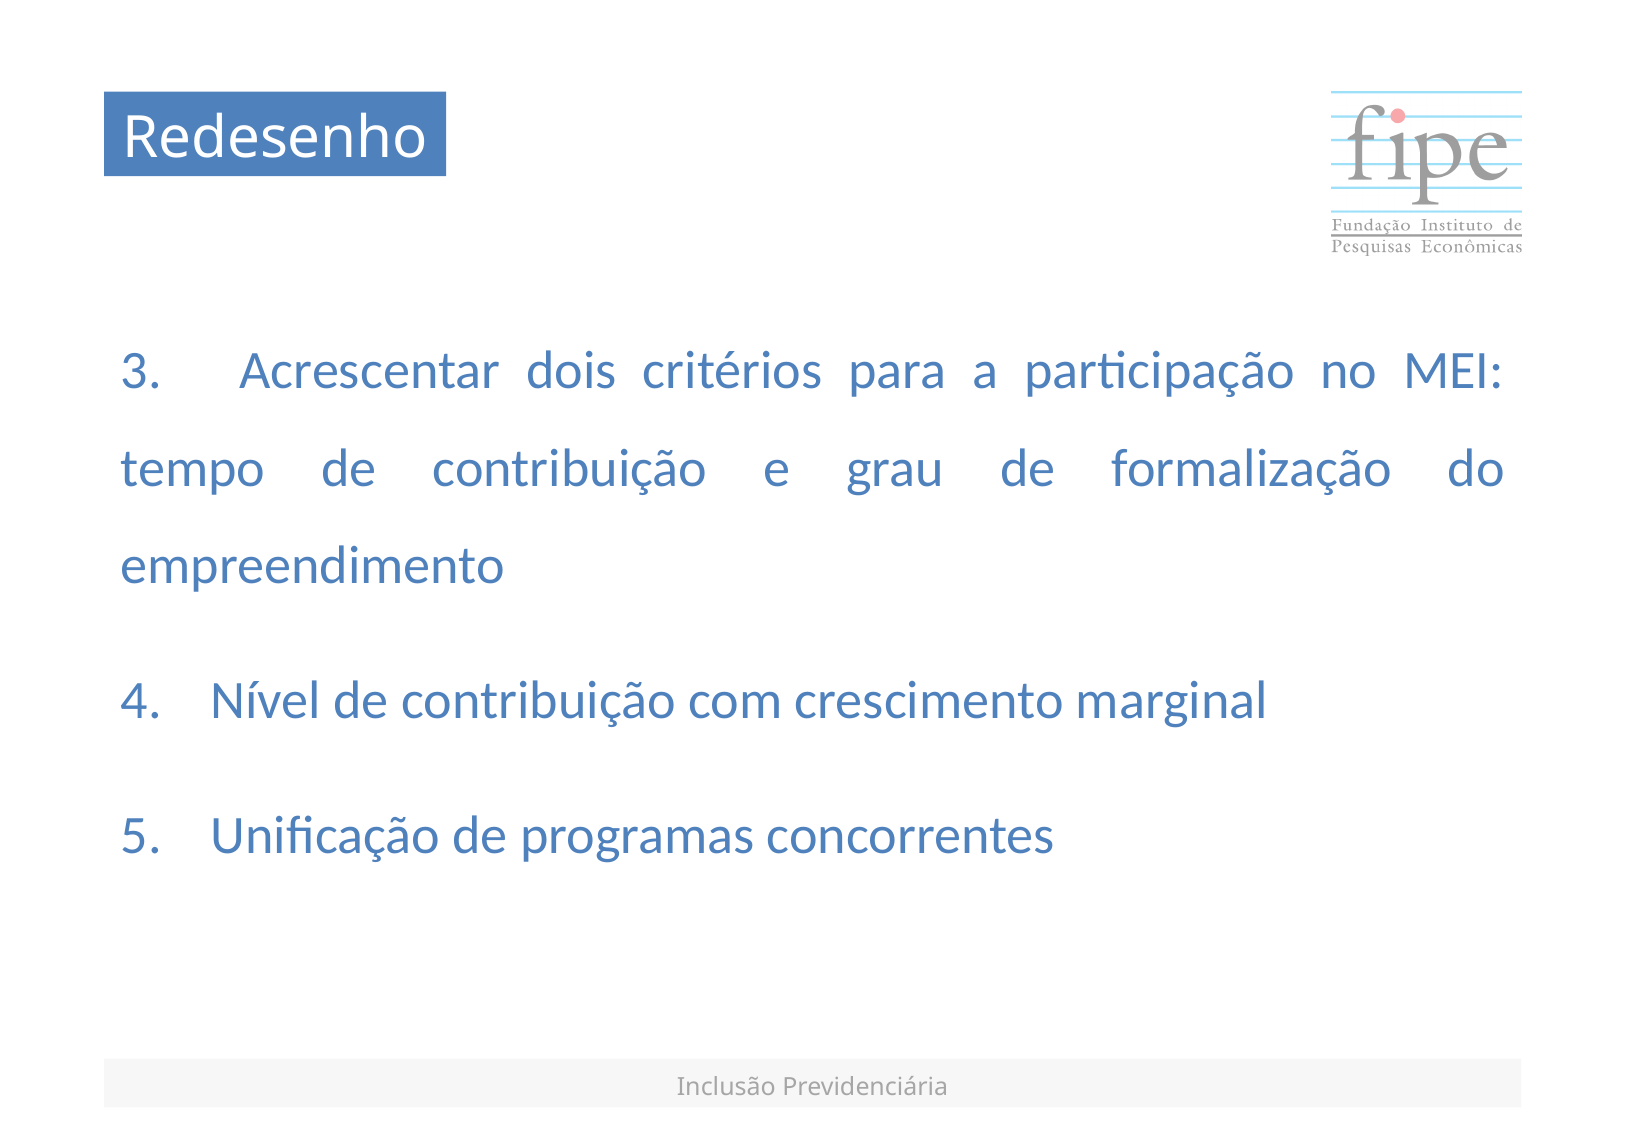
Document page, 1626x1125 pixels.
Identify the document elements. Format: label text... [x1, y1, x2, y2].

text_box 3. Acrescentar dois critérios para a participação no MEI: tempo de contribuição e grau de formalização do empreendimento 4. Nível de contribuição com crescimento marginal 5. Unificação de programas concorrentes [105, 294, 1522, 872]
text_box Redesenho [104, 91, 447, 177]
text_box Inclusão Previdenciária [104, 1058, 1522, 1108]
